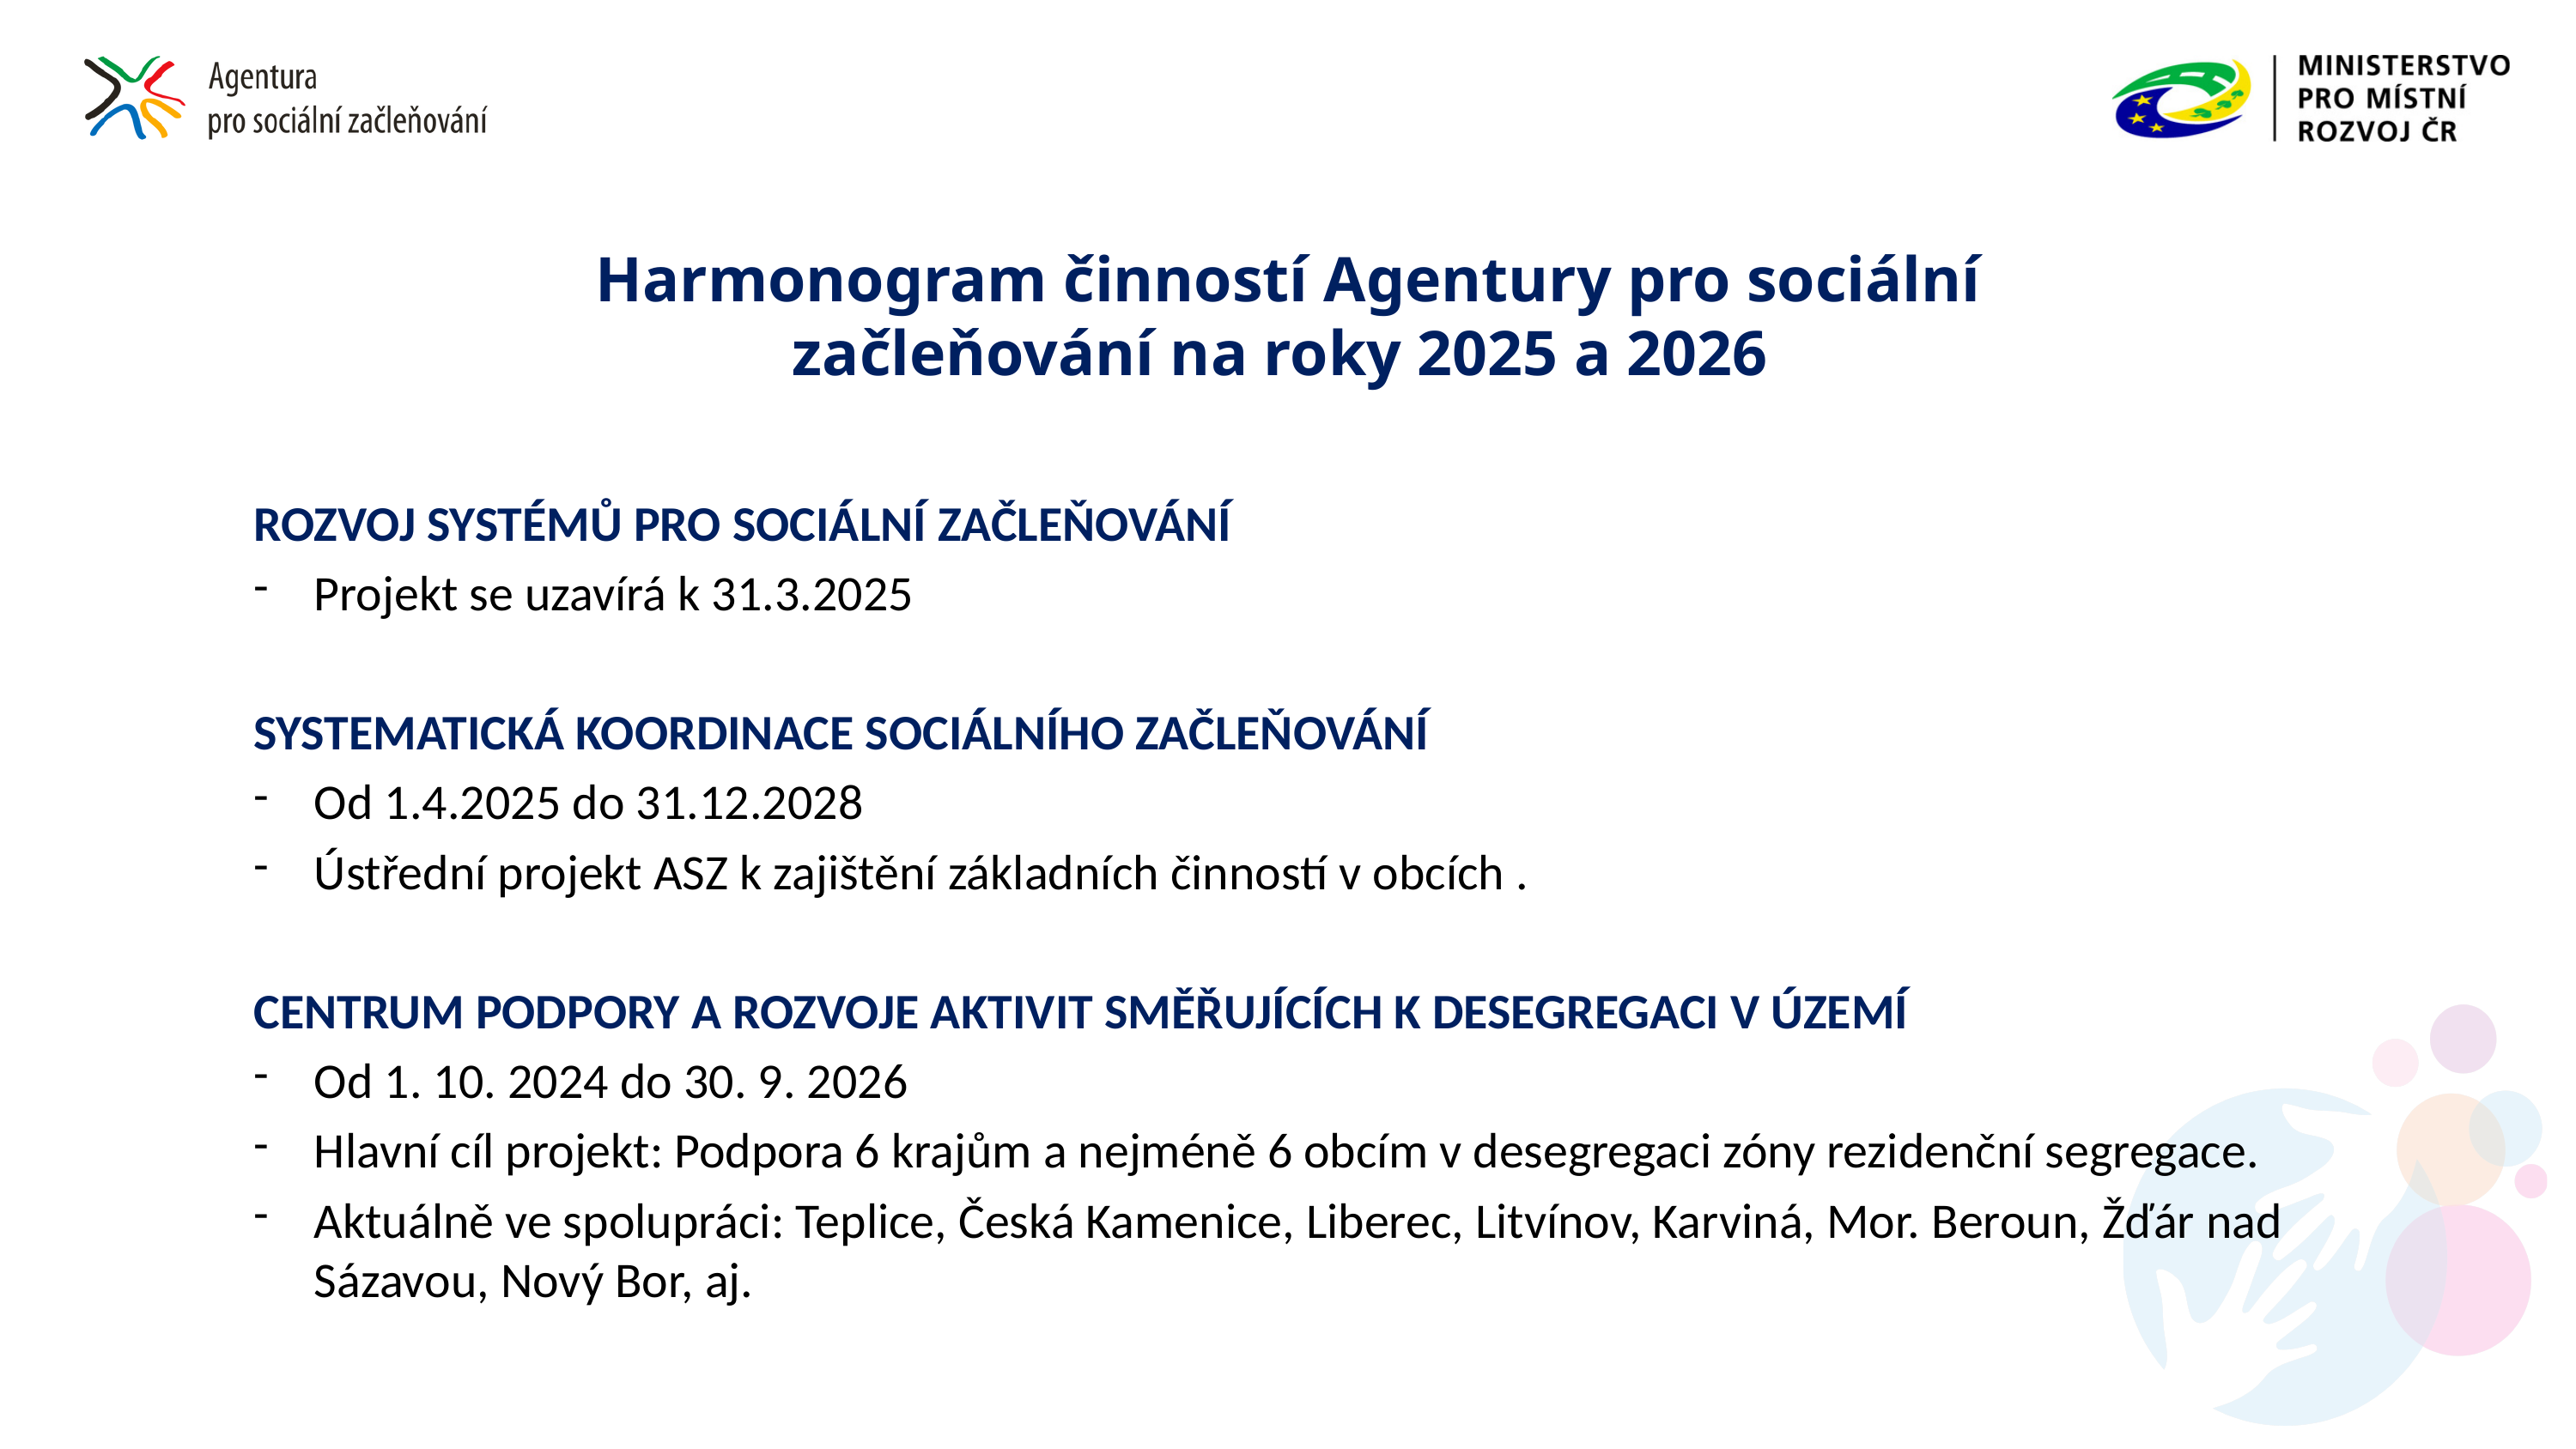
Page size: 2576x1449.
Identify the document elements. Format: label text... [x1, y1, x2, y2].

title Harmonogram činností Agentury pro sociální začleňování na roky 2025 a 2026 [448, 233, 2128, 395]
list ROZVOJ SYSTÉMŮ PRO SOCIÁLNÍ ZAČLEŇOVÁNÍ Projekt se uzavírá k 31.3.2025 SYSTEMATICKÁ KOORDINACE SOCIÁLNÍHO ZAČLEŇOVÁNÍ Od 1.4.2025 do 31.12.2028 Ústřední projekt ASZ k zajištění základních činností v obcích . CENTRUM PODPORY A ROZVOJE AKTIVIT SMĚŘUJÍCÍCH K DESEGREGACI V ÚZEMÍ Od 1. 10. 2024 do 30. 9. 2026 Hlavní cíl projekt: Podpora 6 krajům a nejméně 6 obcím v desegregaci zóny rezidenční segregace. Aktuálně ve spolupráci: Teplice, Česká Kamenice, Liberec, Litvínov, Karviná, Mor. Beroun, Žďár nad Sázavou, Nový Bor, aj. [240, 484, 2336, 1330]
picture [2111, 55, 2510, 142]
picture [66, 38, 505, 159]
